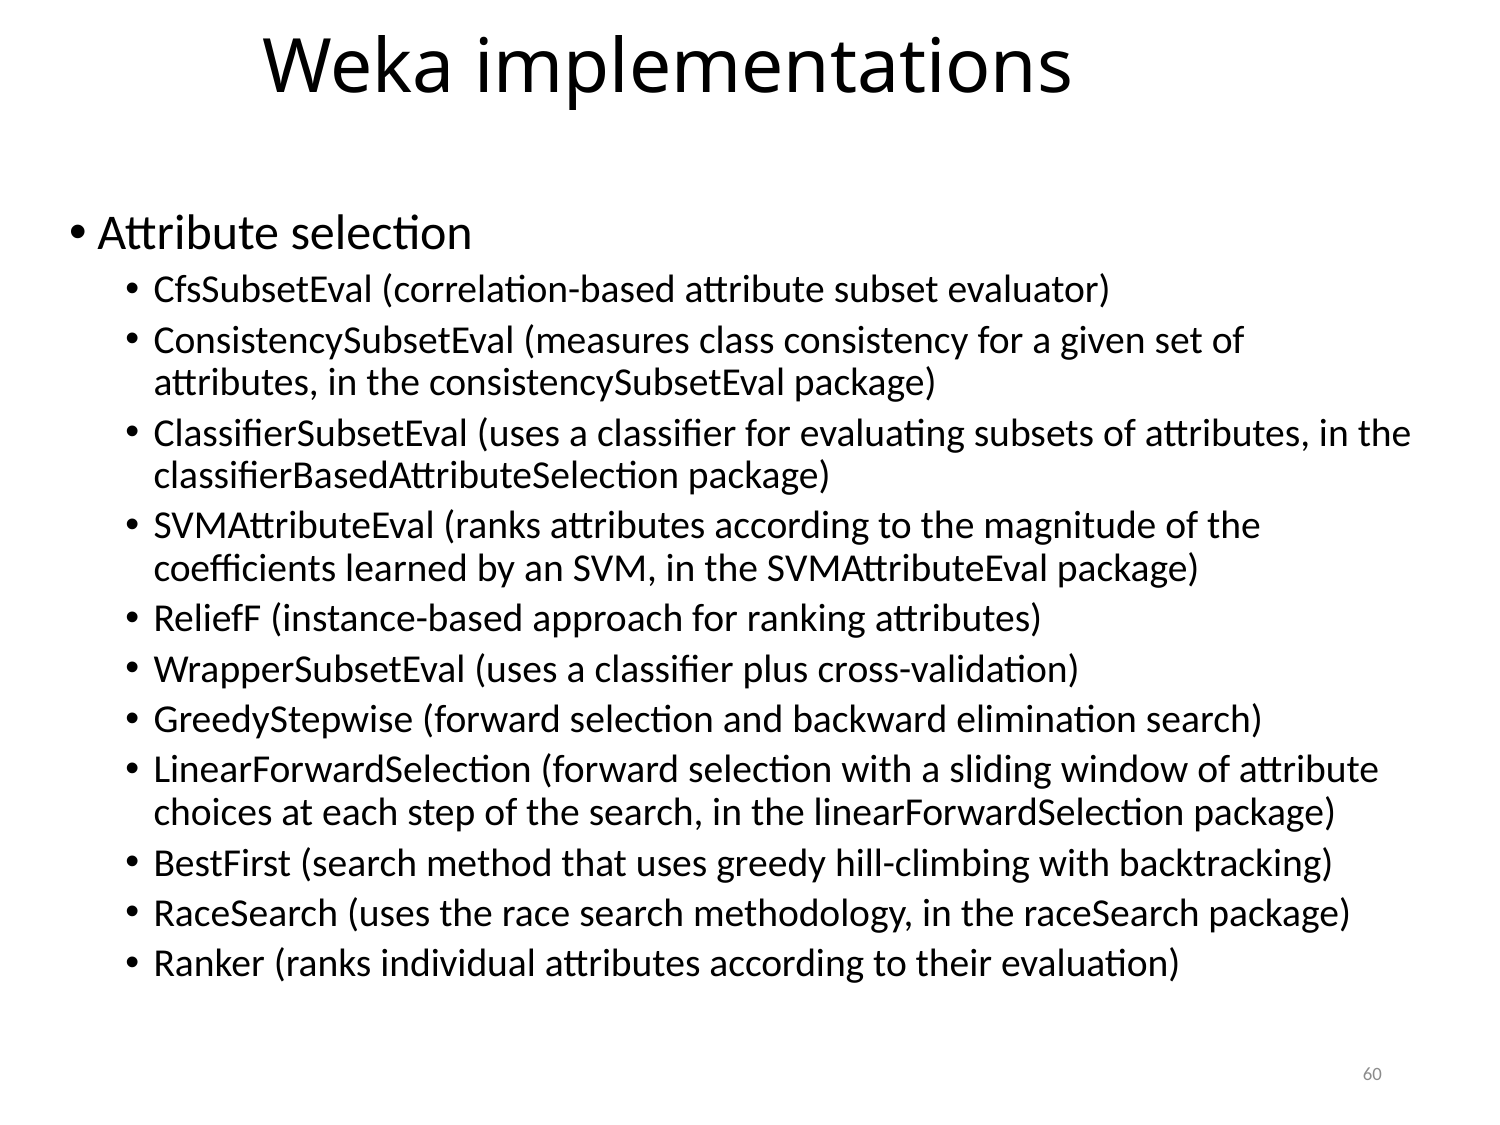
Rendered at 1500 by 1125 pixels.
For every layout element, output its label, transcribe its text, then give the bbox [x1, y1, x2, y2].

list Attribute selection CfsSubsetEval (correlation-based attribute subset evaluator) ConsistencySubsetEval (measures class consistency for a given set of attributes, in the consistencySubsetEval package) ClassifierSubsetEval (uses a classifier for evaluating subsets of attributes, in the classifierBasedAttributeSelection package) SVMAttributeEval (ranks attributes according to the magnitude of the coefficients learned by an SVM, in the SVMAttributeEval package) ReliefF (instance-based approach for ranking attributes) WrapperSubsetEval (uses a classifier plus cross-validation) GreedyStepwise (forward selection and backward elimination search) LinearForwardSelection (forward selection with a sliding window of attribute choices at each step of the search, in the linearForwardSelection package) BestFirst (search method that uses greedy hill-climbing with backtracking) RaceSearch (uses the race search methodology, in the raceSearch package) Ranker (ranks individual attributes according to their evaluation) [54, 199, 1432, 1014]
slide_number 60 [1059, 1042, 1397, 1103]
title Weka implementations [247, 10, 1397, 126]
